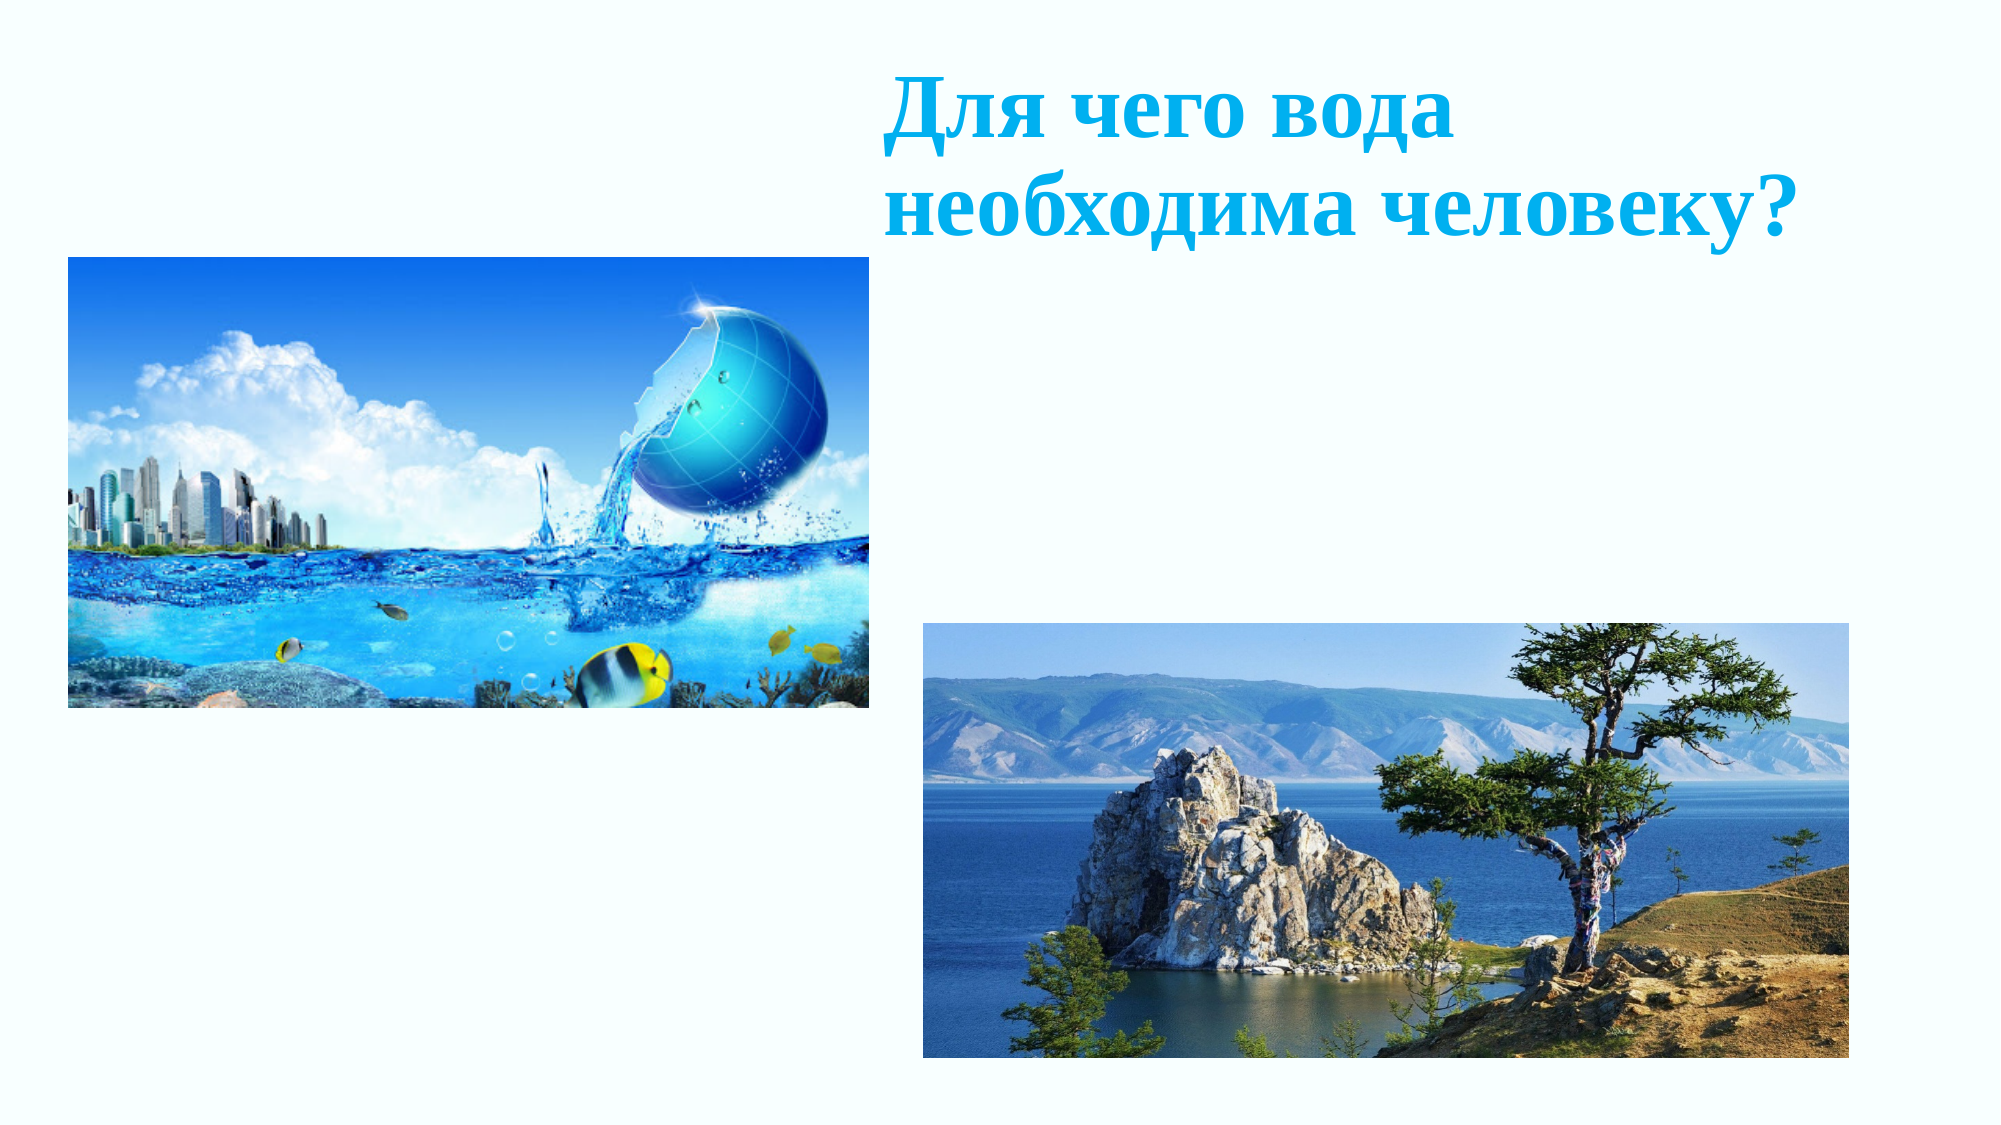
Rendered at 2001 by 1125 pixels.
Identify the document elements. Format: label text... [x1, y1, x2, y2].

title Для чего вода необходима человеку? [868, 33, 1863, 281]
picture [68, 257, 869, 708]
picture [923, 623, 1849, 1058]
picture [92, 646, 99, 652]
